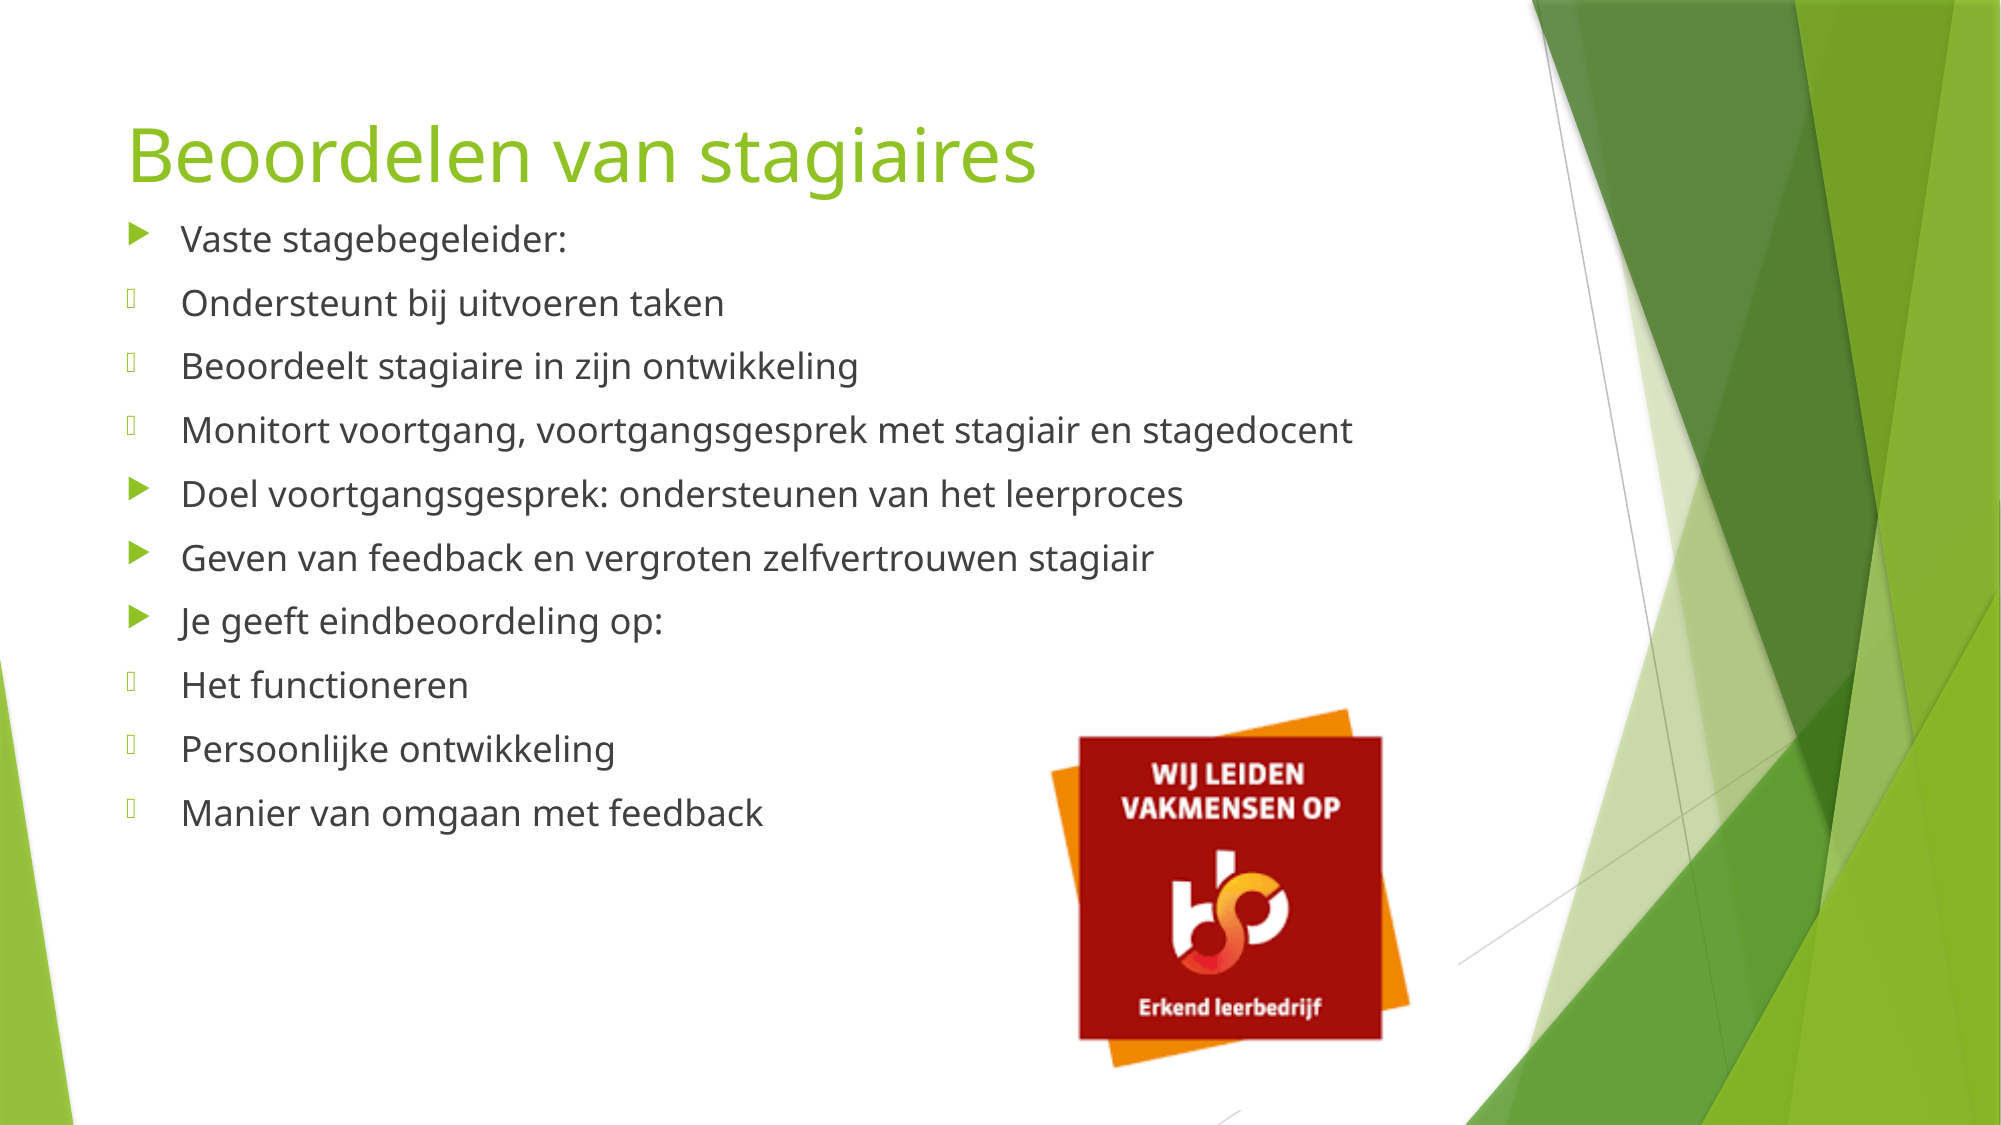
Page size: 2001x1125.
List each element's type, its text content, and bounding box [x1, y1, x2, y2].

list Vaste stagebegeleider: Ondersteunt bij uitvoeren taken Beoordeelt stagiaire in zijn ontwikkeling Monitort voortgang, voortgangsgesprek met stagiair en stagedocent Doel voortgangsgesprek: ondersteunen van het leerproces Geven van feedback en vergroten zelfvertrouwen stagiair Je geeft eindbeoordeling op: Het functioneren Persoonlijke ontwikkeling Manier van omgaan met feedback [111, 208, 1522, 845]
picture [1004, 656, 1458, 1110]
title Beoordelen van stagiaires [111, 99, 1522, 208]
